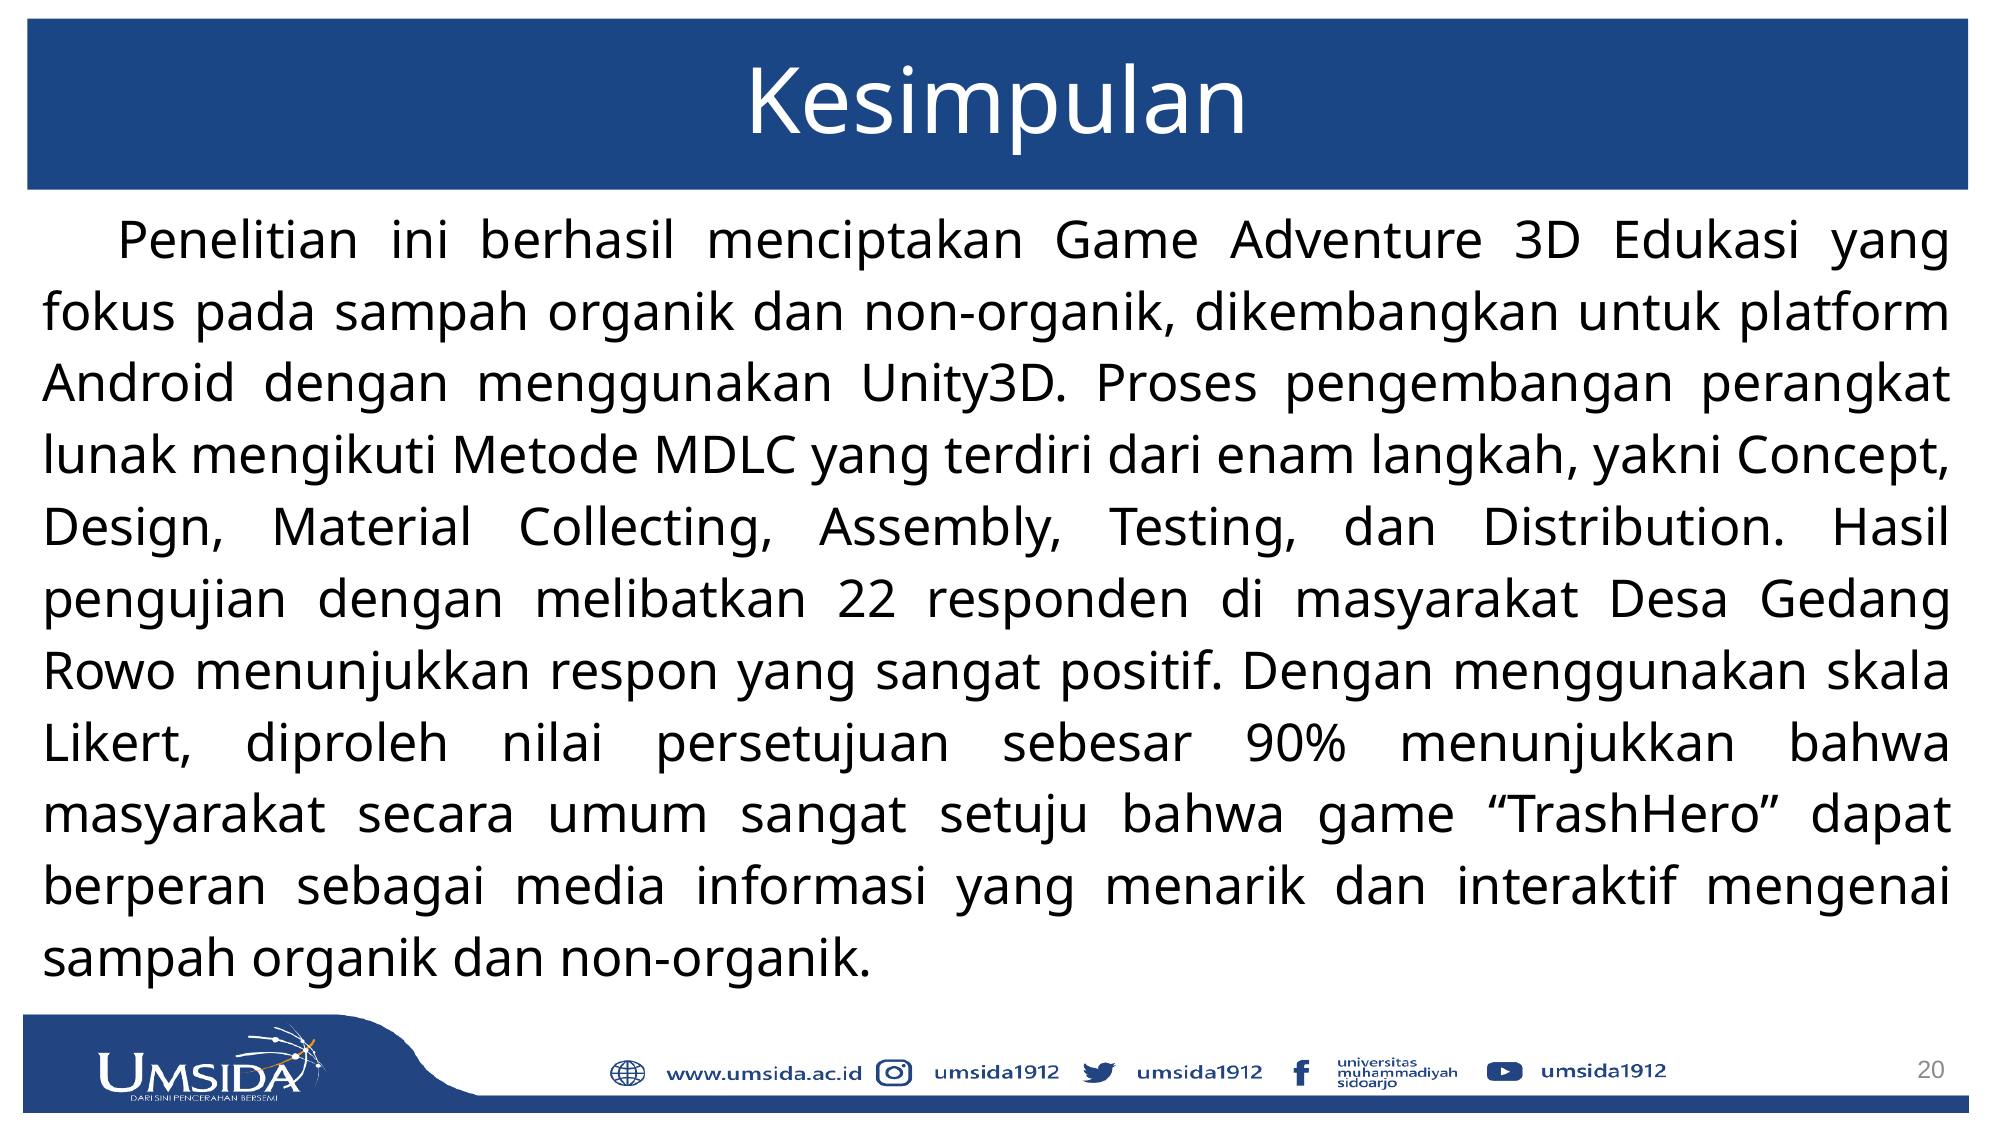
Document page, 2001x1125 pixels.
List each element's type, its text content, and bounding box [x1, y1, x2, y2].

title Kesimpulan [27, 18, 1969, 189]
text_box Penelitian ini berhasil menciptakan Game Adventure 3D Edukasi yang fokus pada sampah organik dan non-organik, dikembangkan untuk platform Android dengan menggunakan Unity3D. Proses pengembangan perangkat lunak mengikuti Metode MDLC yang terdiri dari enam langkah, yakni Concept, Design, Material Collecting, Assembly, Testing, dan Distribution. Hasil pengujian dengan melibatkan 22 responden di masyarakat Desa Gedang Rowo menunjukkan respon yang sangat positif. Dengan menggunakan skala Likert, diproleh nilai persetujuan sebesar 90% menunjukkan bahwa masyarakat secara umum sangat setuju bahwa game “TrashHero” dapat berperan sebagai media informasi yang menarik dan interaktif mengenai sampah organik dan non-organik. [27, 189, 1969, 995]
picture [23, 18, 1969, 1113]
